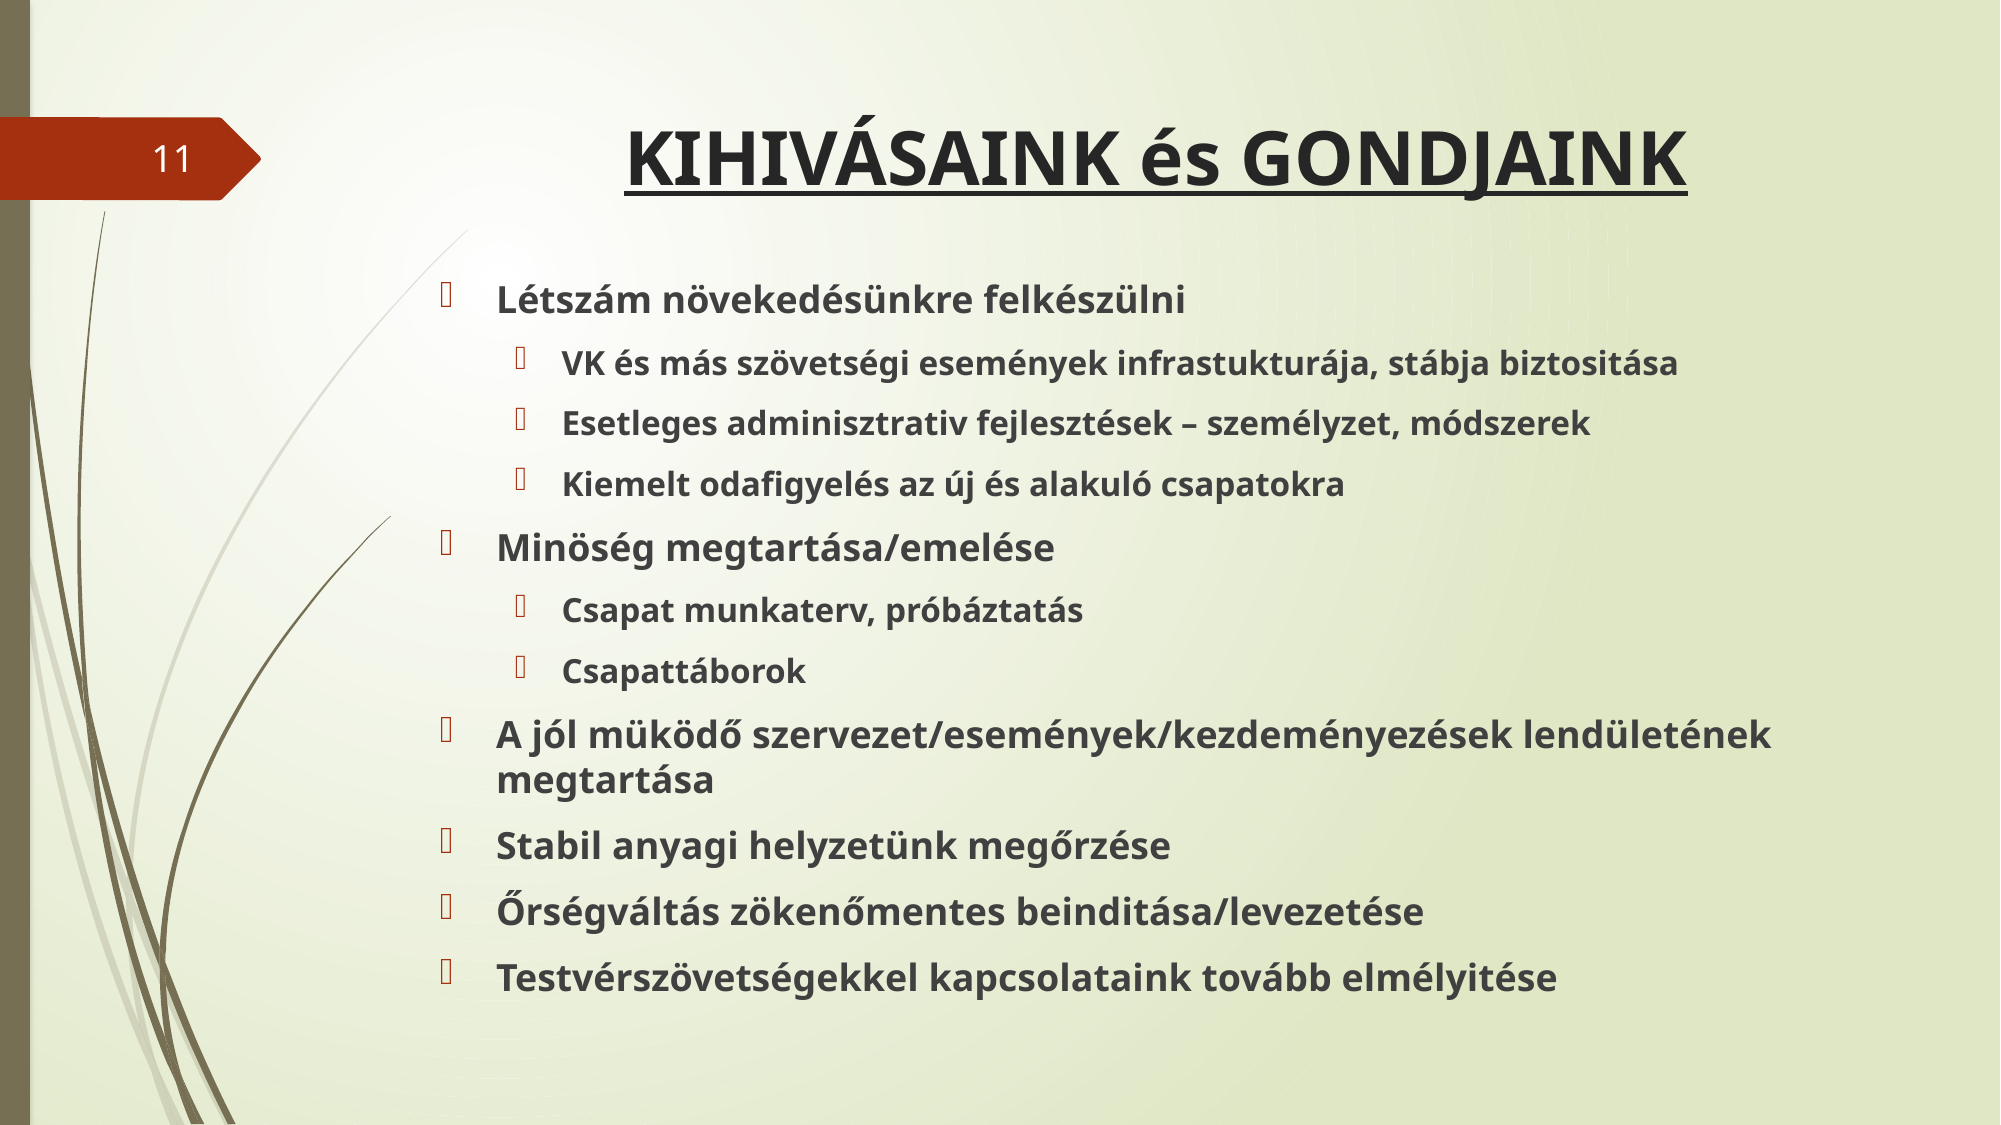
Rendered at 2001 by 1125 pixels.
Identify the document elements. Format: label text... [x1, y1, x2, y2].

list Létszám növekedésünkre felkészülni VK és más szövetségi események infrastukturája, stábja biztositása Esetleges adminisztrativ fejlesztések – személyzet, módszerek Kiemelt odafigyelés az új és alakuló csapatokra Minöség megtartása/emelése Csapat munkaterv, próbáztatás Csapattáborok A jól müködő szervezet/események/kezdeményezések lendületének megtartása Stabil anyagi helyzetünk megőrzése Őrségváltás zökenőmentes beinditása/levezetése Testvérszövetségekkel kapcsolataink tovább elmélyitése [424, 268, 1888, 1059]
text_box 11 [136, 127, 210, 188]
title KIHIVÁSAINK és GONDJAINK [425, 102, 1888, 268]
